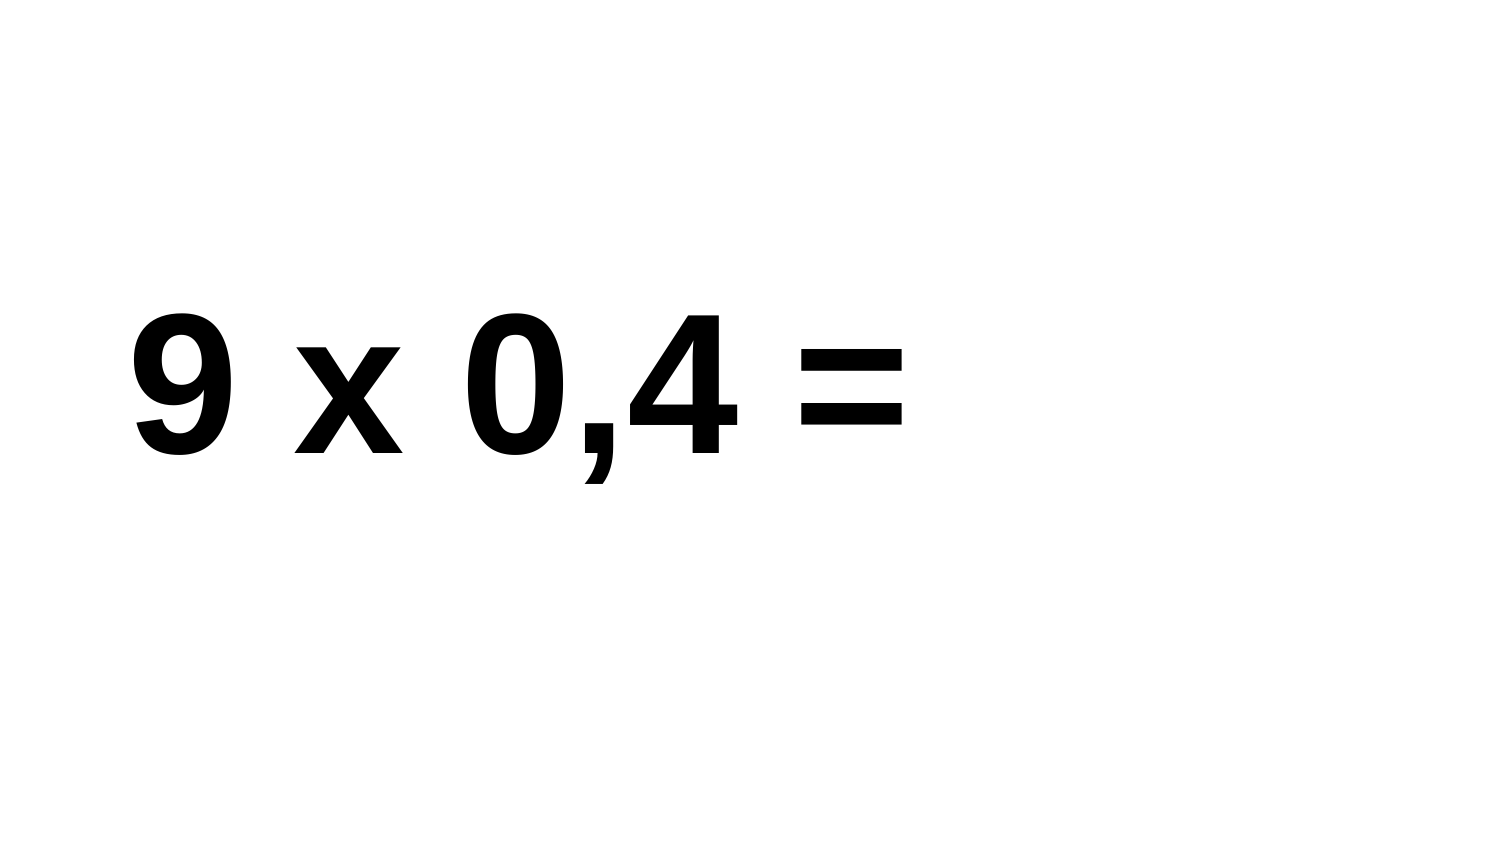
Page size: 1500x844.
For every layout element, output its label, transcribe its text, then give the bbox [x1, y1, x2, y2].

text_box 9 x 0,4 = [112, 318, 1388, 509]
